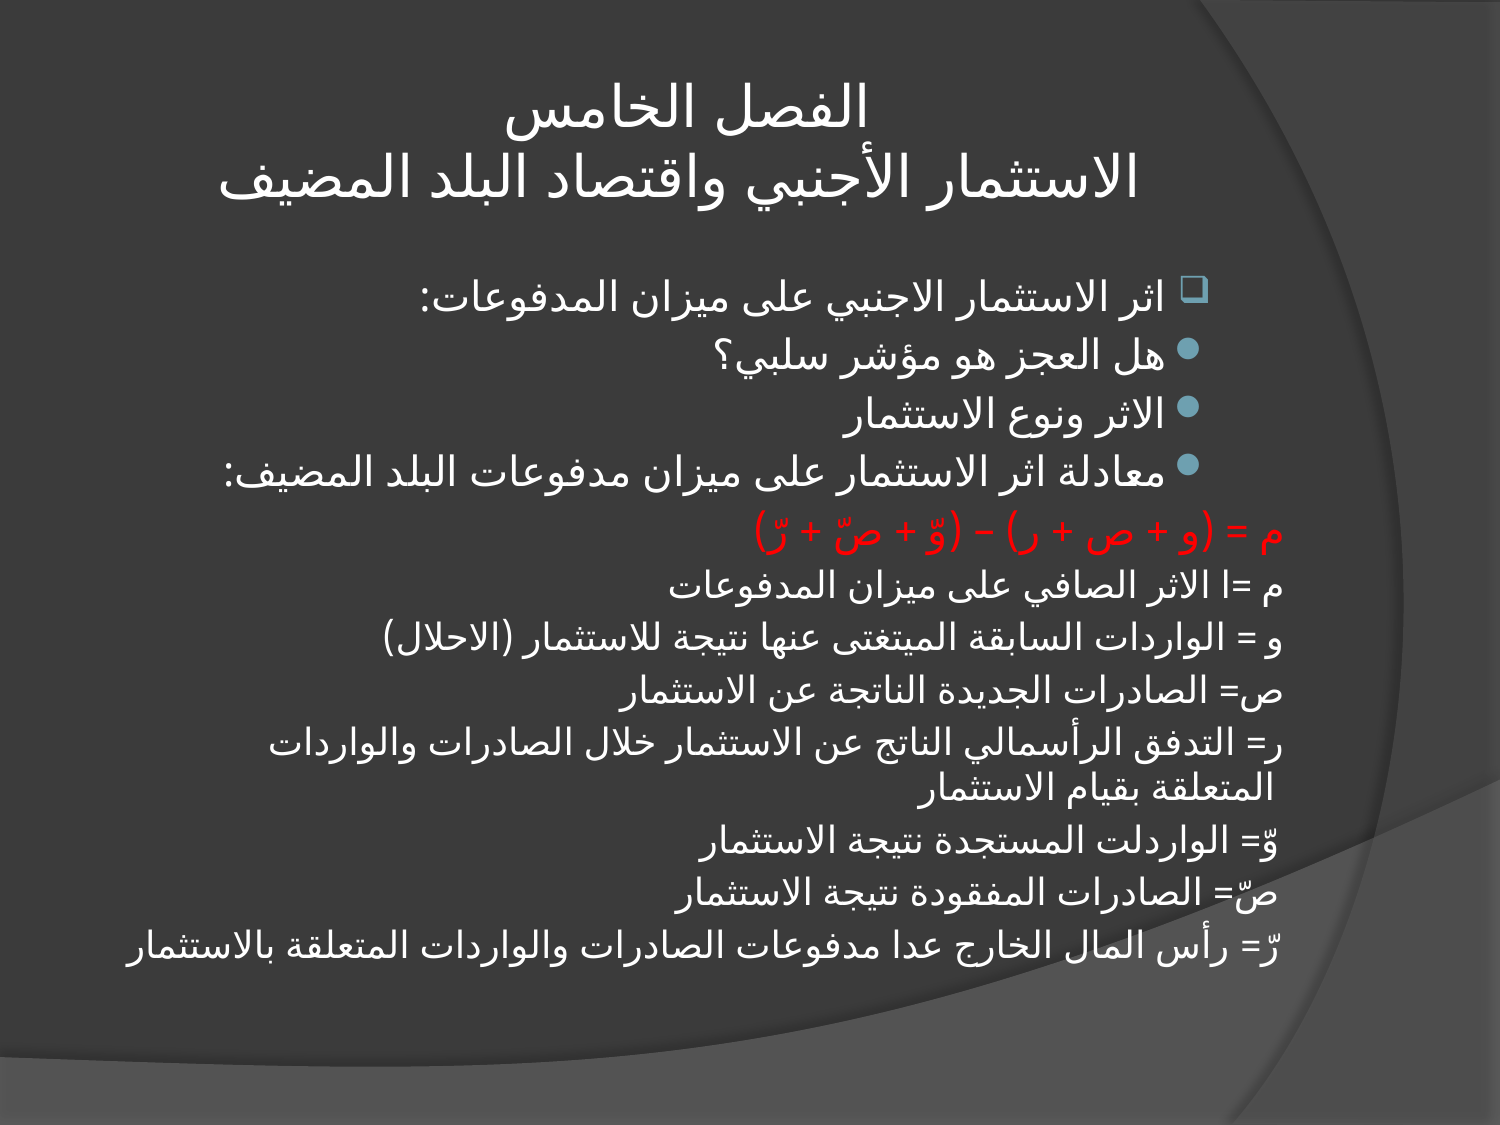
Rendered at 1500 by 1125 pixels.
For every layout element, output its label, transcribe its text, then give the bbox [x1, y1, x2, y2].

title الفصل الخامس الاستثمار الأجنبي واقتصاد البلد المضيف [75, 45, 1300, 233]
list اثر الاستثمار الاجنبي على ميزان المدفوعات: هل العجز هو مؤشر سلبي؟ الاثر ونوع الاستثمار معادلة اثر الاستثمار على ميزان مدفوعات البلد المضيف: م = (و + ص + ر) – (وّ + صّ + رّ) م =ا الاثر الصافي على ميزان المدفوعات و = الواردات السابقة الميتغتى عنها نتيجة للاستثمار (الاحلال) ص= الصادرات الجديدة الناتجة عن الاستثمار ر= التدفق الرأسمالي الناتج عن الاستثمار خلال الصادرات والواردات المتعلقة بقيام الاستثمار وّ= الواردلت المستجدة نتيجة الاستثمار صّ= الصادرات المفقودة نتيجة الاستثمار رّ= رأس المال الخارج عدا مدفوعات الصادرات والواردات المتعلقة بالاستثمار [75, 262, 1300, 1005]
